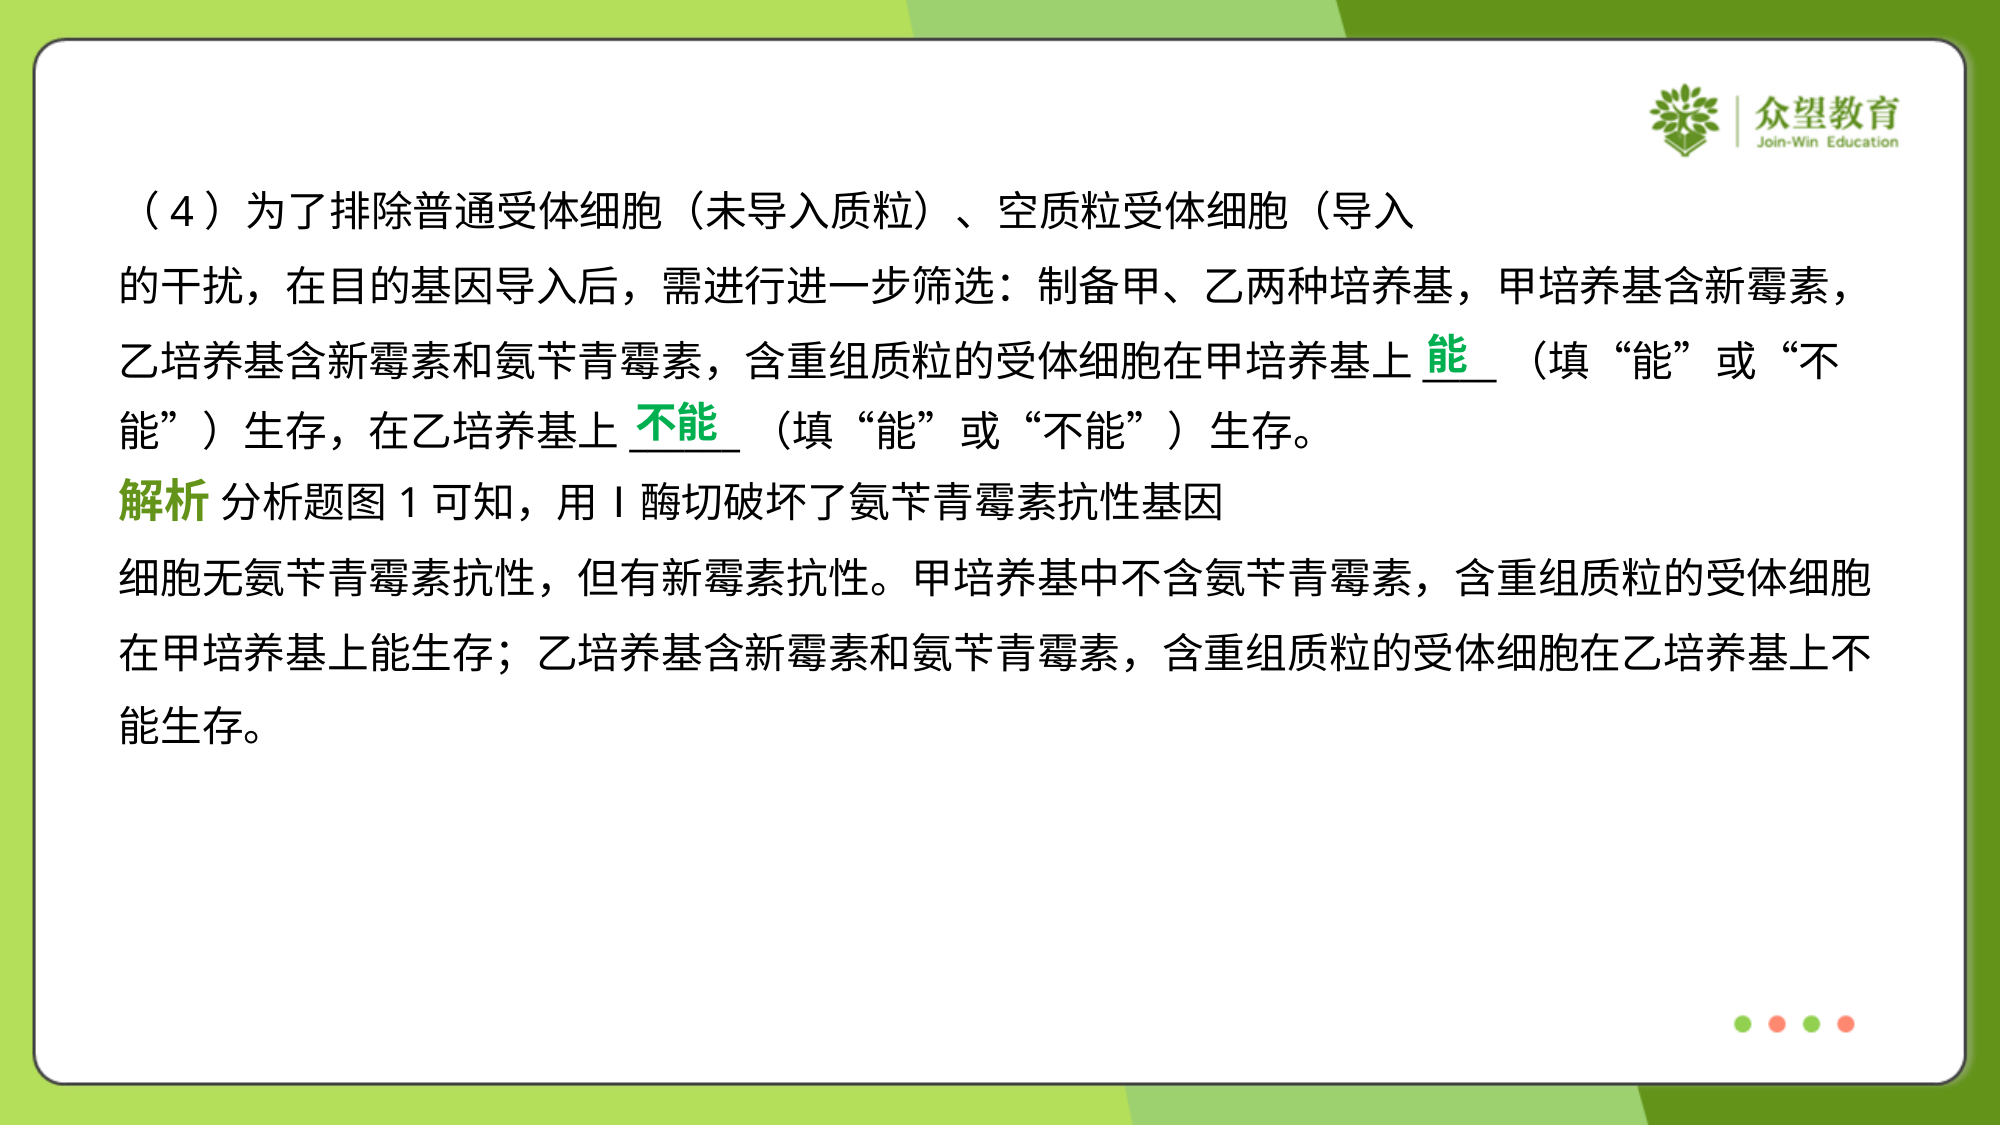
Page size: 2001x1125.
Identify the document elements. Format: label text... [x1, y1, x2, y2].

text_box 能 [1411, 303, 1484, 371]
picture [0, 0, 2000, 1125]
text_box 不能 [620, 375, 734, 439]
